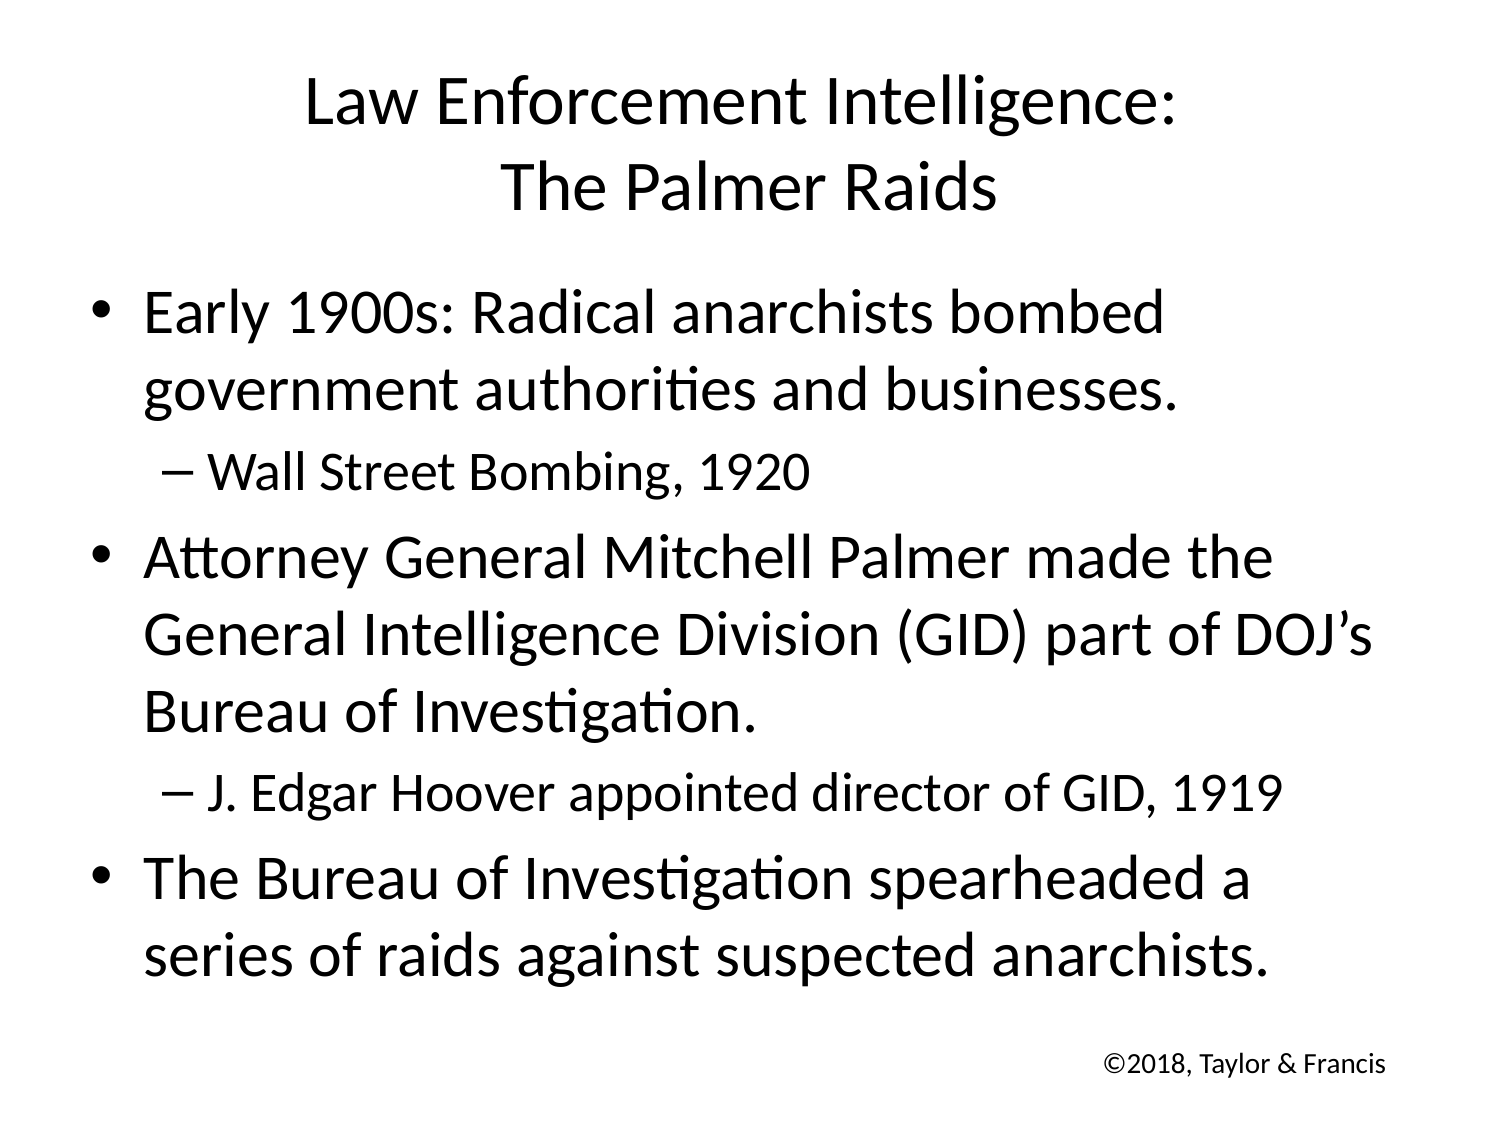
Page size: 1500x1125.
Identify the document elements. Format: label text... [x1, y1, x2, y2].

list Early 1900s: Radical anarchists bombed government authorities and businesses. Wall Street Bombing, 1920 Attorney General Mitchell Palmer made the General Intelligence Division (GID) part of DOJ’s Bureau of Investigation. J. Edgar Hoover appointed director of GID, 1919 The Bureau of Investigation spearheaded a series of raids against suspected anarchists. [75, 262, 1425, 1005]
title Law Enforcement Intelligence: The Palmer Raids [75, 45, 1425, 233]
text_box ©2018, Taylor & Francis [1087, 1037, 1463, 1082]
